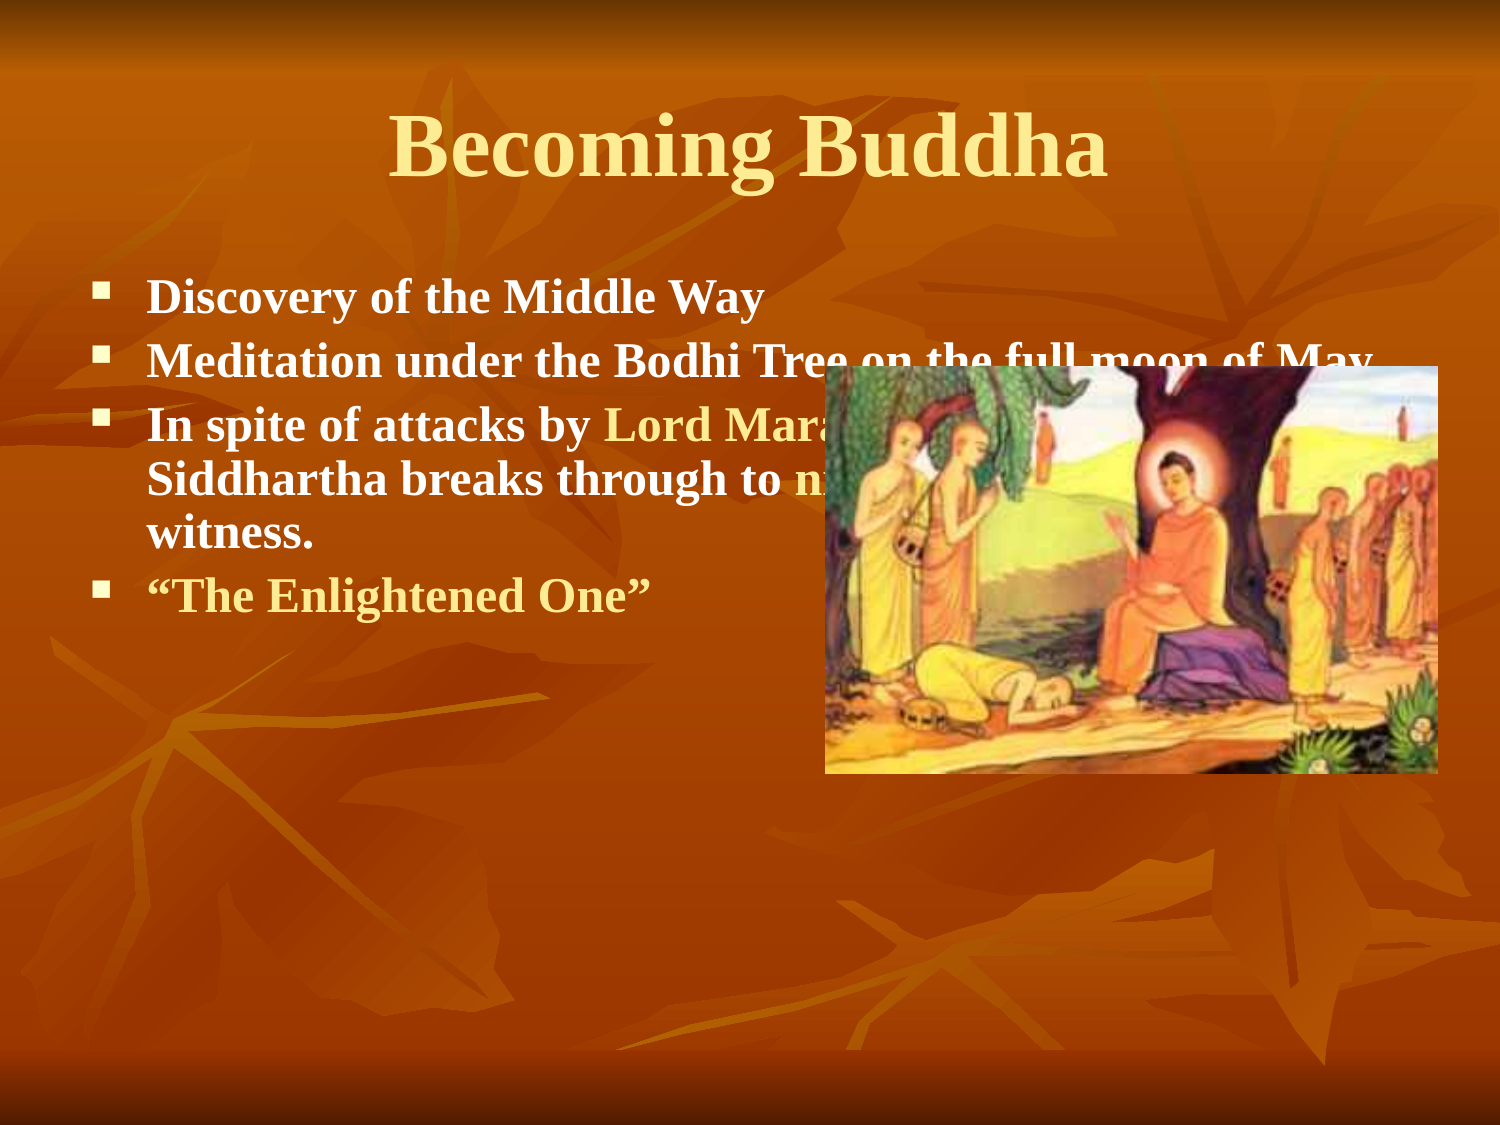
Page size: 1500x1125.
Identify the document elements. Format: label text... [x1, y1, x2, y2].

picture [824, 366, 1438, 774]
title Becoming Buddha [74, 45, 1426, 234]
list Discovery of the Middle Way Meditation under the Bodhi Tree on the full moon of May In spite of attacks by Lord Mara, the god of desire, Siddhartha breaks through to nirvana. The earth is his witness. “The Enlightened One” [74, 262, 1426, 1006]
